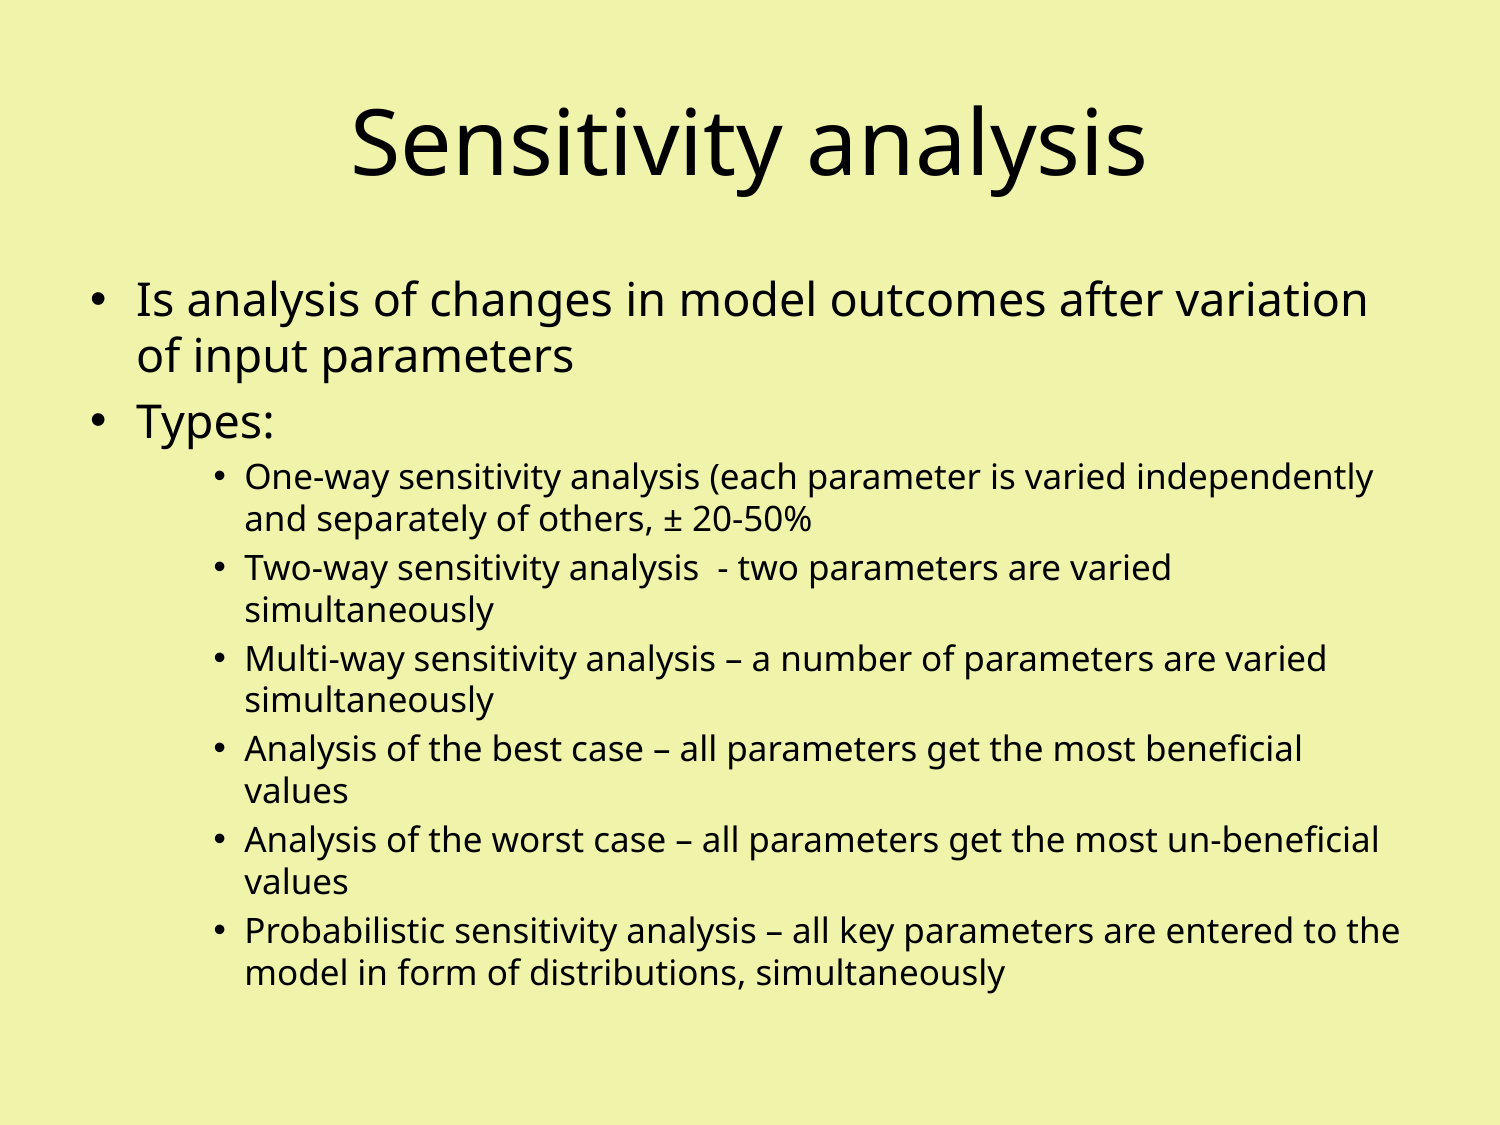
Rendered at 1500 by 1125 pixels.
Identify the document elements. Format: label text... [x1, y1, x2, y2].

list Is analysis of changes in model outcomes after variation of input parameters Types: One-way sensitivity analysis (each parameter is varied independently and separately of others, ± 20-50% Two-way sensitivity analysis - two parameters are varied simultaneously Multi-way sensitivity analysis – a number of parameters are varied simultaneously Analysis of the best case – all parameters get the most beneficial values Analysis of the worst case – all parameters get the most un-beneficial values Probabilistic sensitivity analysis – all key parameters are entered to the model in form of distributions, simultaneously [75, 262, 1425, 1005]
title Sensitivity analysis [75, 45, 1425, 233]
